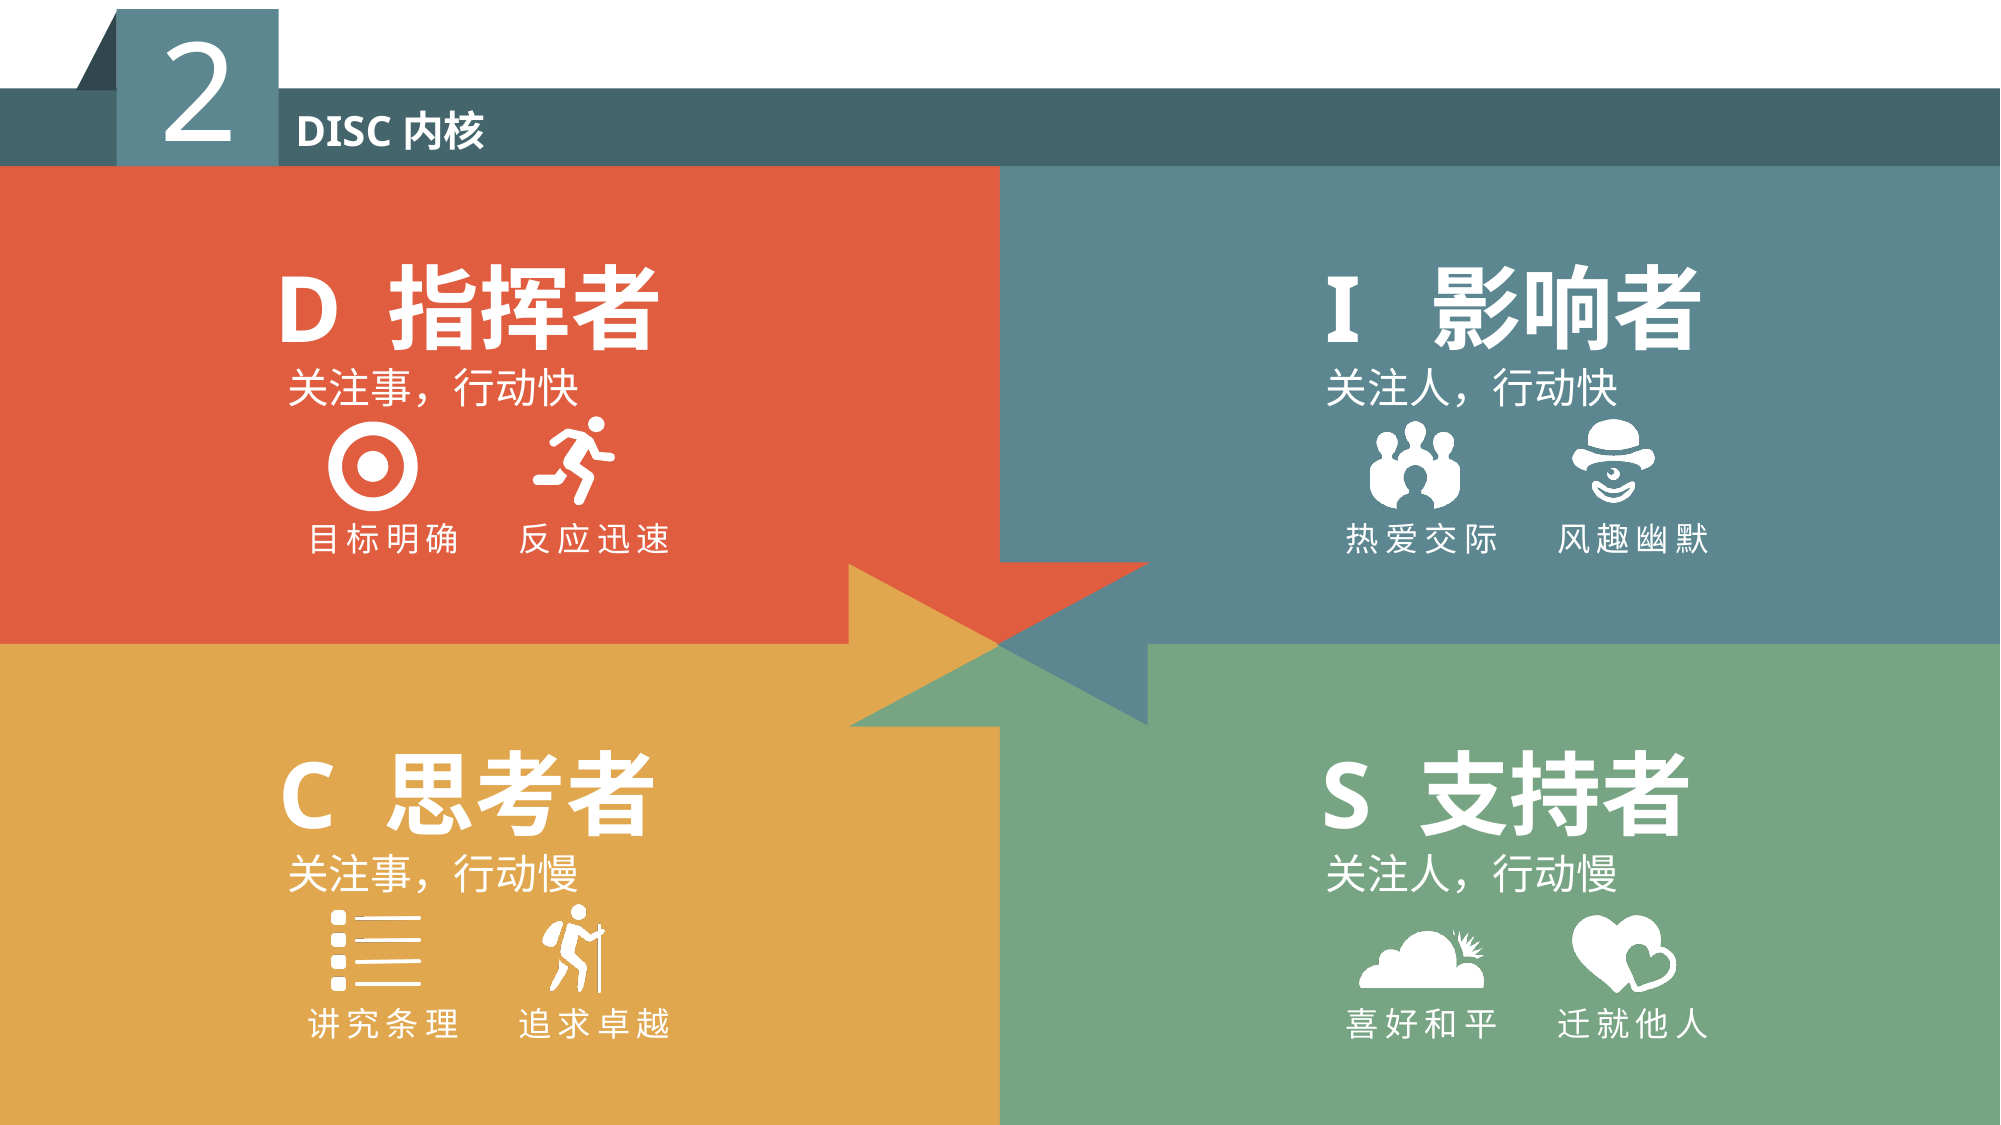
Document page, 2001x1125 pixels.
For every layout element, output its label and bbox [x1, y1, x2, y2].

text_box [0, 179, 2000, 1125]
picture [1370, 421, 1460, 509]
text_box [328, 421, 418, 512]
picture [331, 910, 421, 991]
picture [1359, 929, 1484, 988]
picture [1572, 419, 1655, 503]
picture [542, 904, 605, 993]
text_box [532, 416, 616, 505]
picture [1572, 915, 1677, 993]
text_box [0, 0, 2000, 179]
